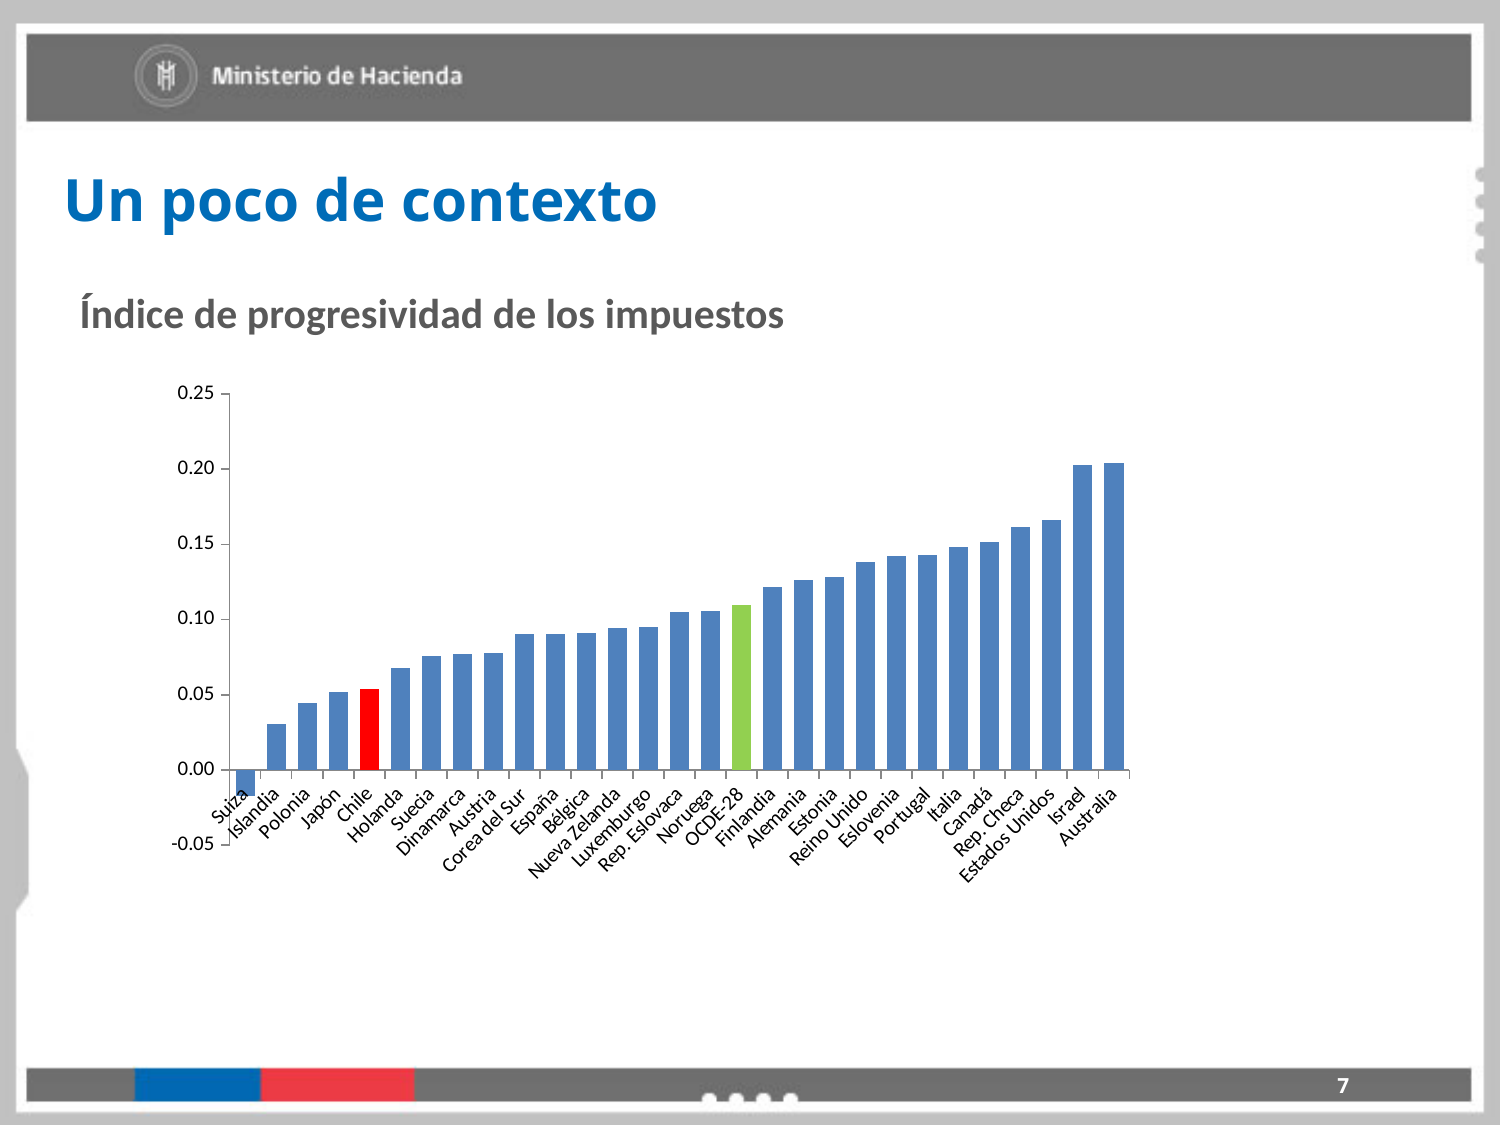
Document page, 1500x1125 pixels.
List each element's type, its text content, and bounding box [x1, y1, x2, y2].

slide_number 7 [1014, 1070, 1365, 1103]
list Índice de progresividad de los impuestos [64, 278, 1447, 976]
chart [170, 373, 1168, 918]
picture [0, 0, 1500, 1125]
text_box Un poco de contexto [48, 138, 1424, 268]
